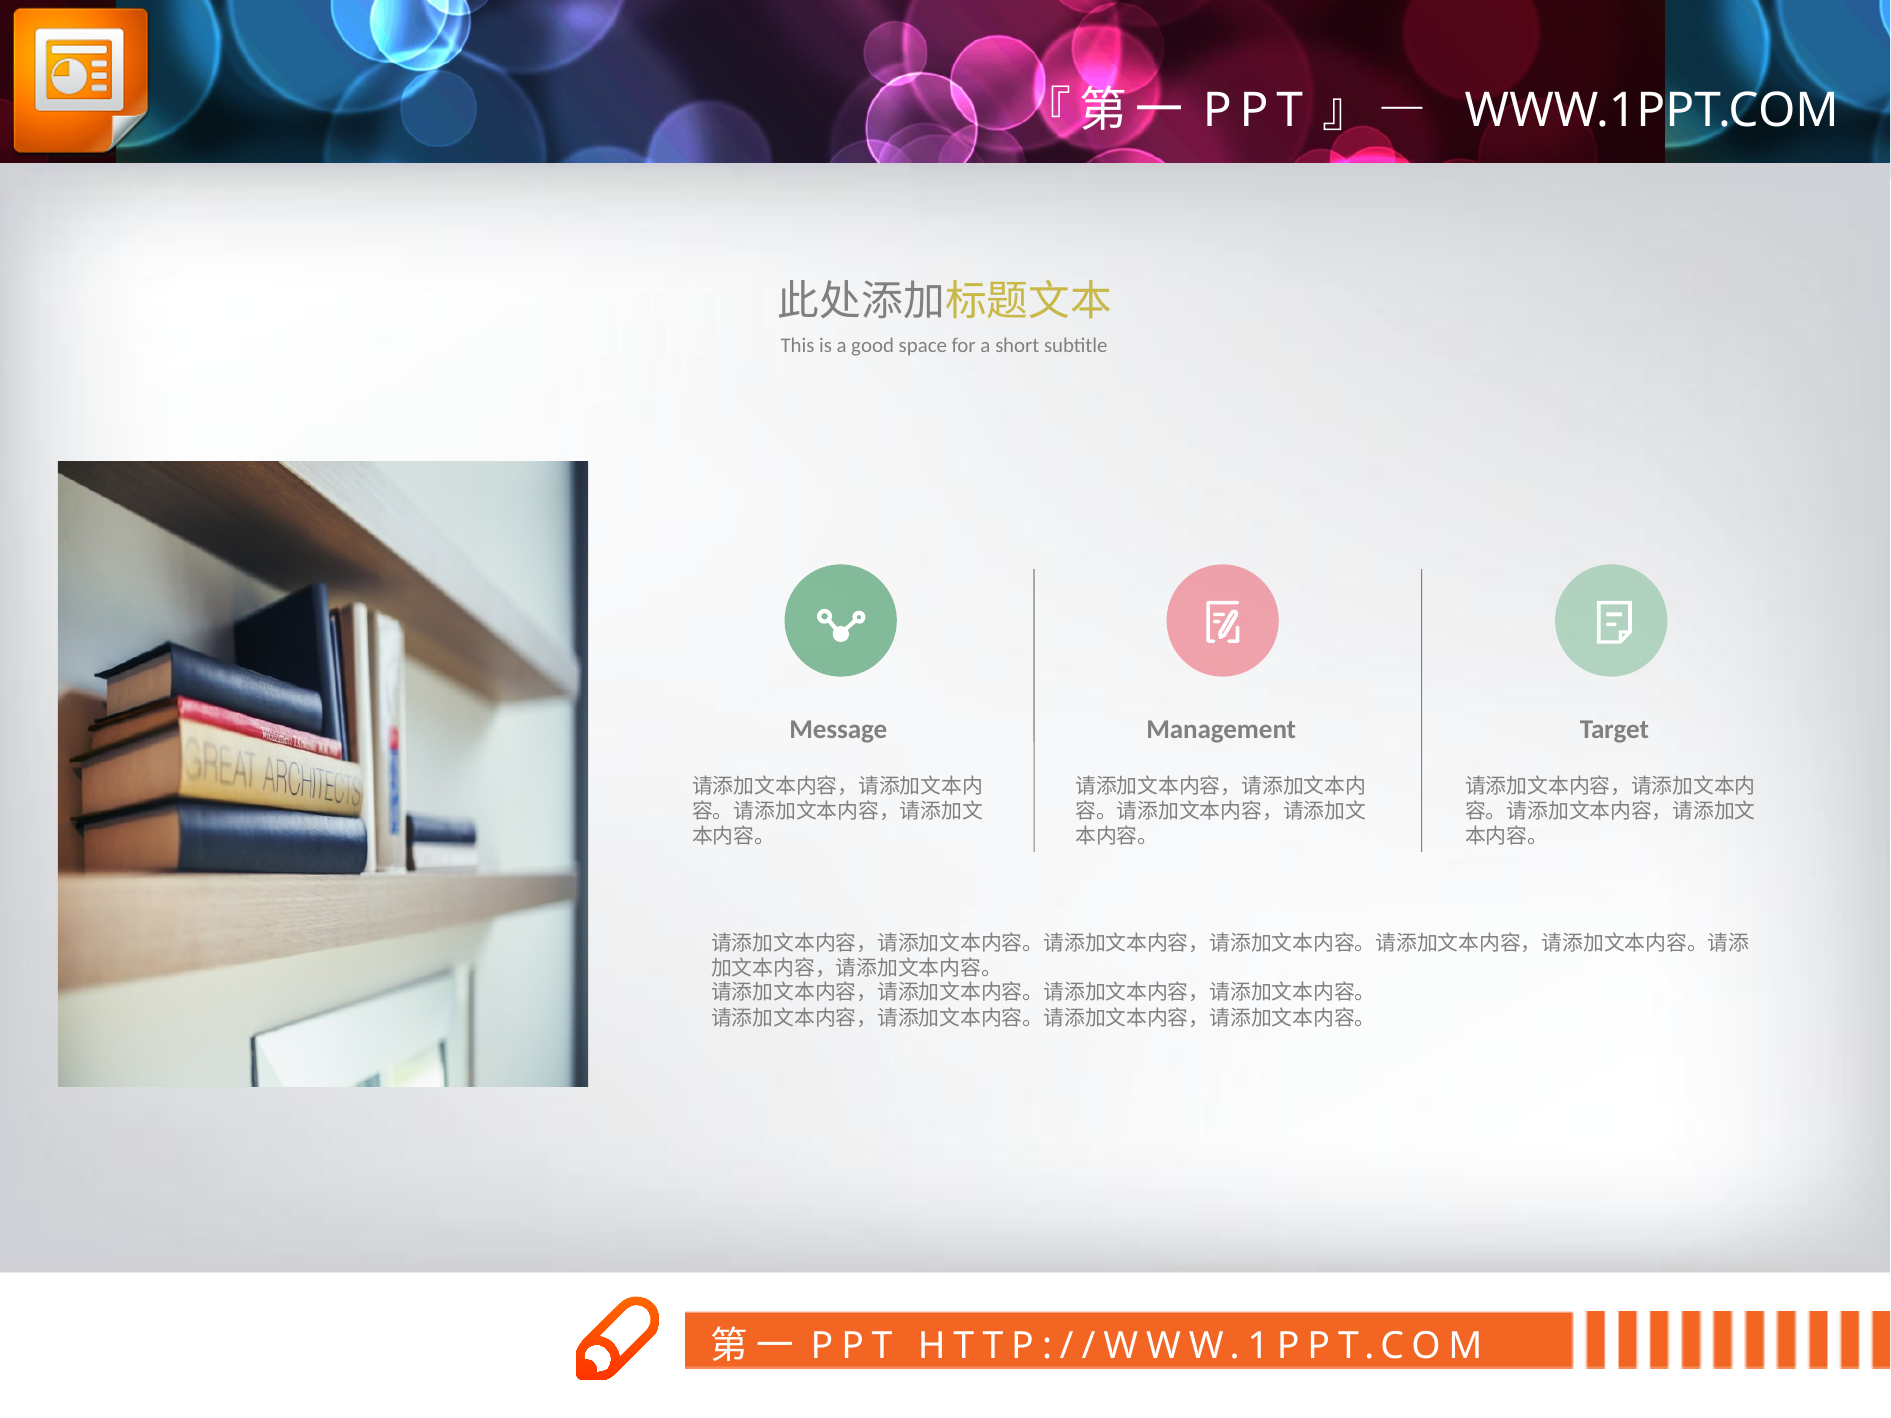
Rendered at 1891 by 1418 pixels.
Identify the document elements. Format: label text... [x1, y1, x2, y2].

text_box Management [1127, 702, 1321, 754]
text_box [1596, 600, 1633, 644]
text_box Target [1560, 702, 1668, 754]
text_box 请添加文本内容，请添加文本内容。请添加文本内容，请添加文本内容。 [692, 773, 990, 849]
picture [0, 0, 1891, 1275]
text_box [816, 608, 866, 642]
text_box [1166, 564, 1279, 677]
text_box 请添加文本内容，请添加文本内容。请添加文本内容，请添加文本内容。 [1075, 773, 1373, 849]
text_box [1205, 600, 1240, 644]
text_box 此处添加标题文本 [758, 264, 1131, 334]
text_box This is a good space for a short subtitle [761, 322, 1127, 366]
text_box 请添加文本内容，请添加文本内容。请添加文本内容，请添加文本内容。 [1465, 773, 1763, 849]
text_box Message [770, 702, 913, 754]
picture [685, 1311, 1891, 1369]
text_box [784, 564, 897, 677]
text_box [1555, 564, 1668, 677]
text_box 请添加文本内容，请添加文本内容。请添加文本内容，请添加文本内容。请添加文本内容，请添加文本内容。请添加文本内容，请添加文本内容。 请添加文本内容，请添加文本内容。请添加文本内容，请添加文本内容。 请添加文本内容，请添加文本内容。请添加文本内容，请添加文本内容。 [692, 919, 1779, 1064]
text_box [57, 461, 589, 1087]
